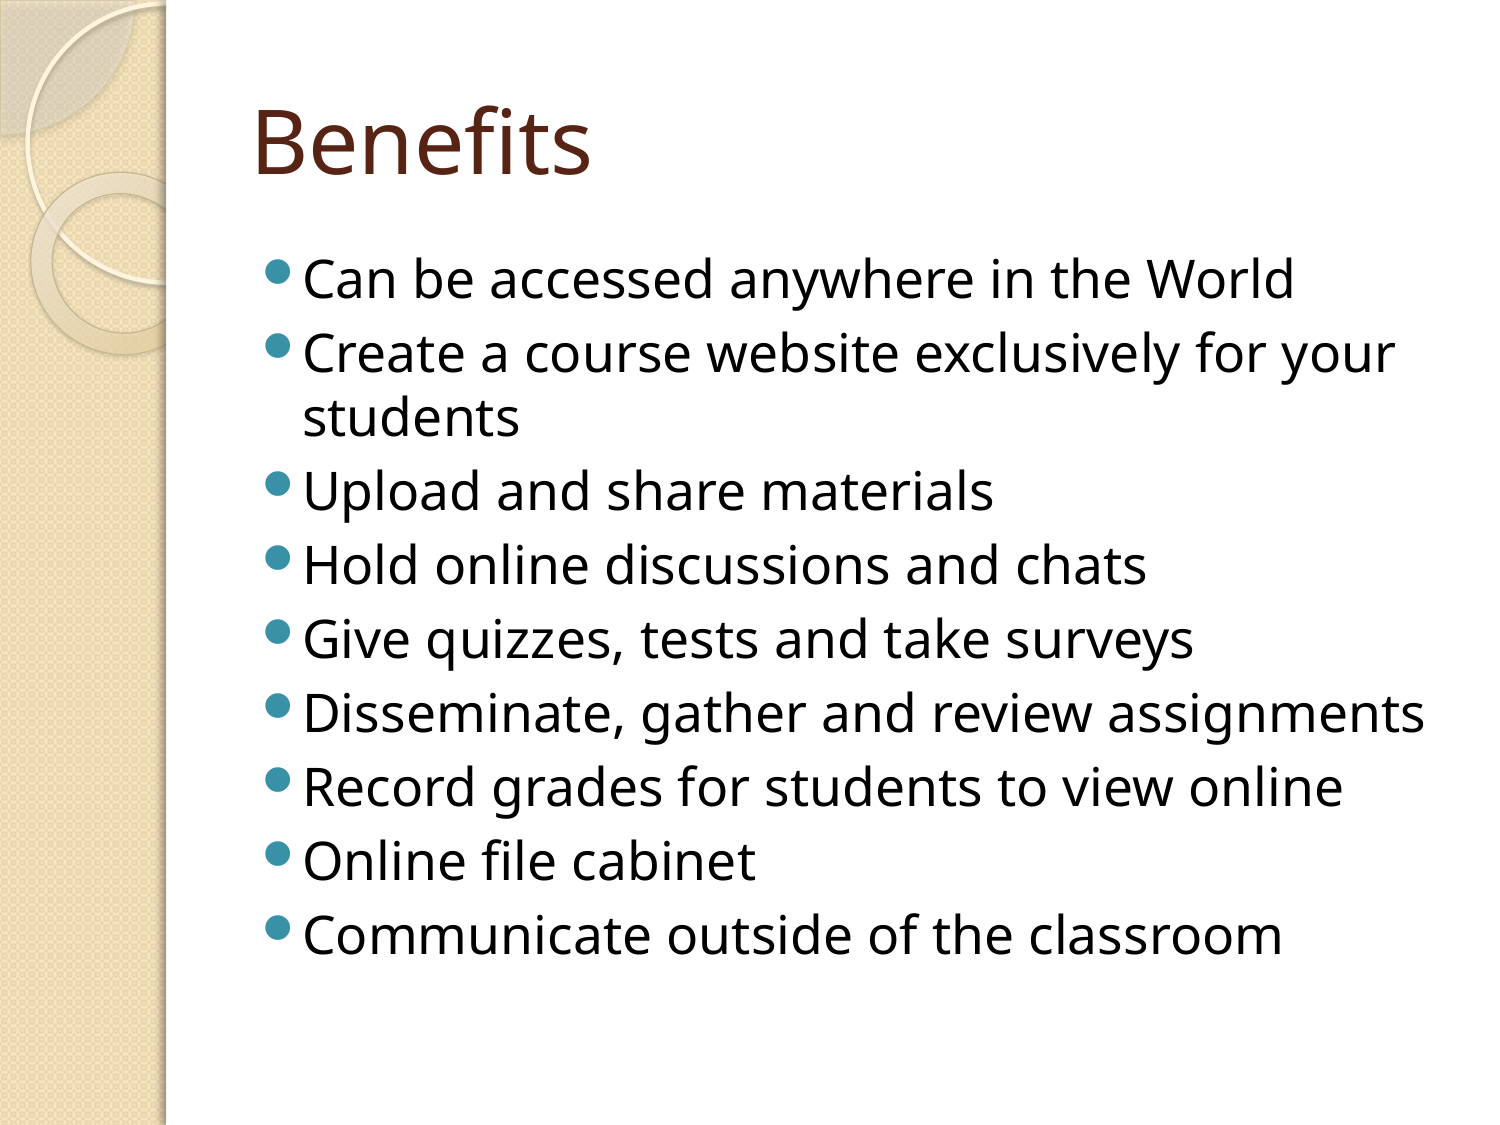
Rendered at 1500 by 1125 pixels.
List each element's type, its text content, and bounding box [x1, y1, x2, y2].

list Can be accessed anywhere in the World Create a course website exclusively for your students Upload and share materials Hold online discussions and chats Give quizzes, tests and take surveys Disseminate, gather and review assignments Record grades for students to view online Online file cabinet Communicate outside of the classroom [235, 237, 1466, 1025]
title Benefits [235, 45, 1466, 233]
